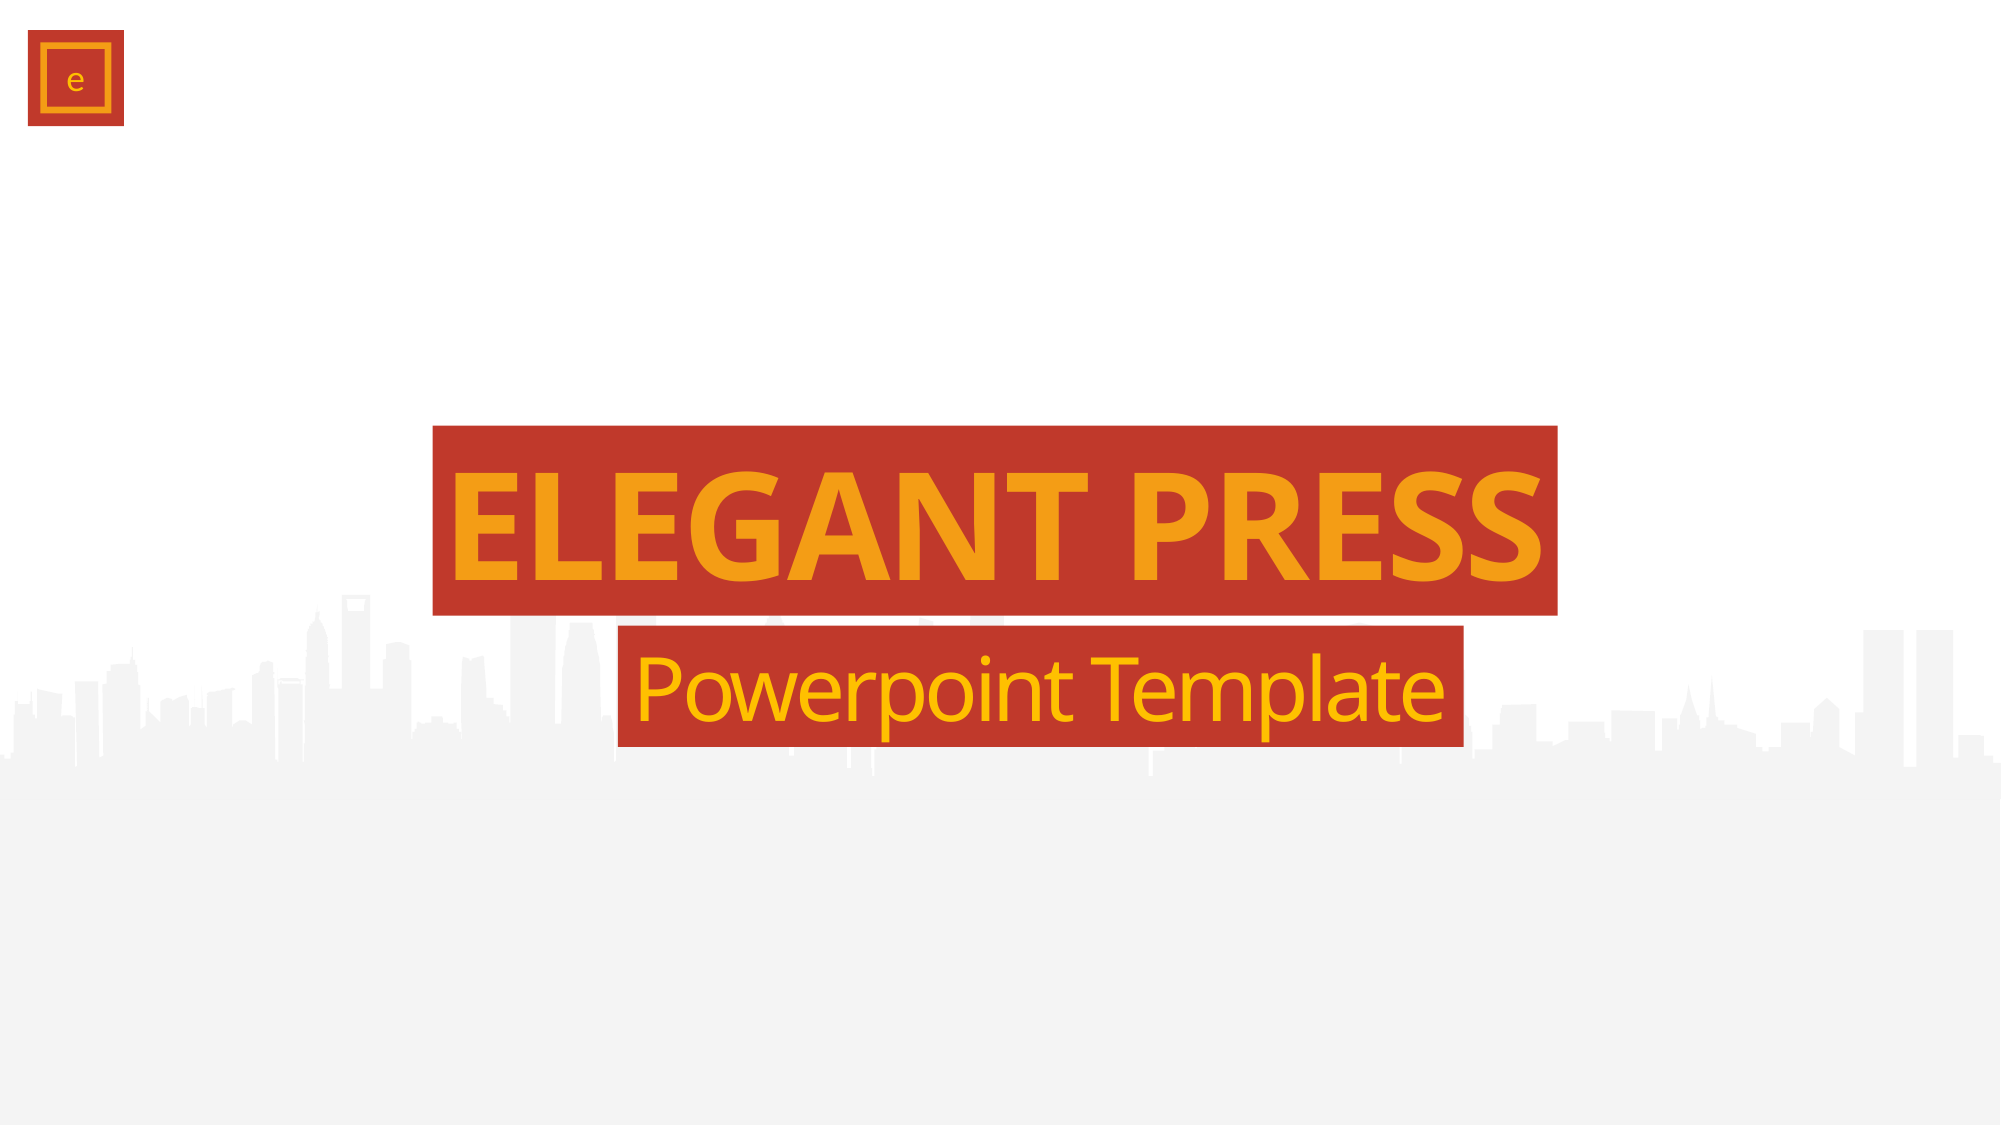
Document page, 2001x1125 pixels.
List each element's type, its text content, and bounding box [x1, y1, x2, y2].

text_box ELEGANT PRESS [432, 425, 1558, 616]
text_box Powerpoint Template [617, 625, 1464, 747]
